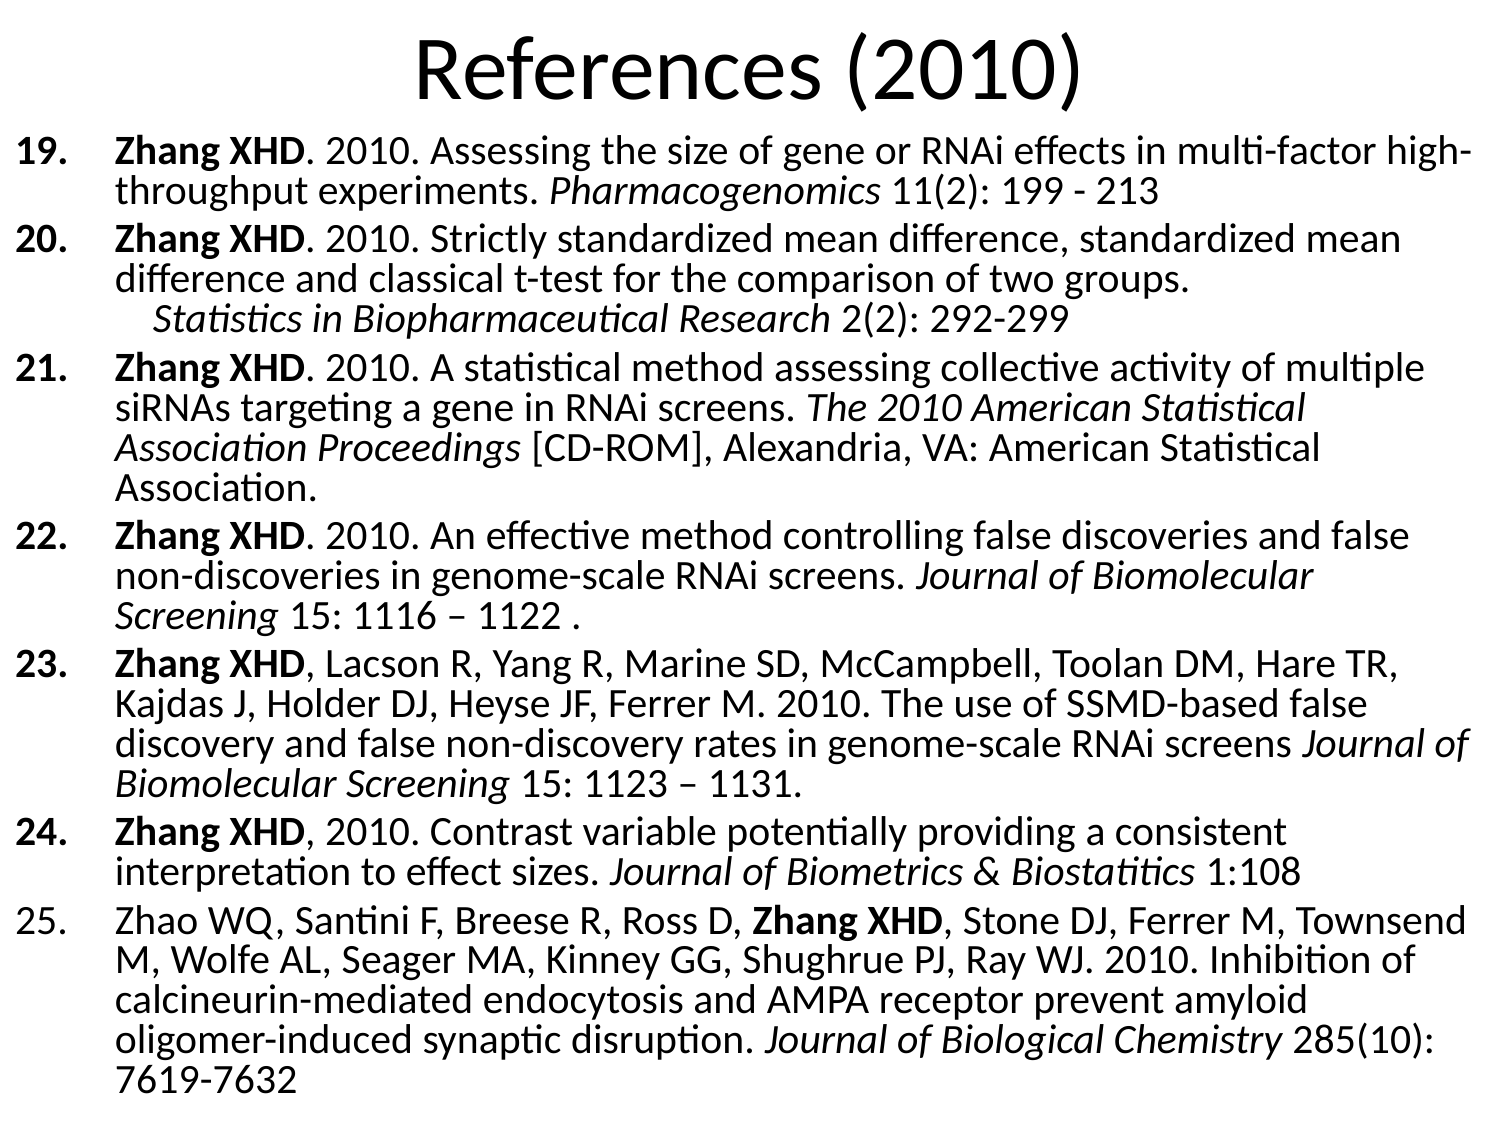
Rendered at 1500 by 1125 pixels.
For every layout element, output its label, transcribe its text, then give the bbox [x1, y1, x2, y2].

list Zhang XHD. 2010. Assessing the size of gene or RNAi effects in multi-factor high-throughput experiments. Pharmacogenomics 11(2): 199 - 213 Zhang XHD. 2010. Strictly standardized mean difference, standardized mean difference and classical t-test for the comparison of two groups. Statistics in Biopharmaceutical Research 2(2): 292-299 Zhang XHD. 2010. A statistical method assessing collective activity of multiple siRNAs targeting a gene in RNAi screens. The 2010 American Statistical Association Proceedings [CD-ROM], Alexandria, VA: American Statistical Association. Zhang XHD. 2010. An effective method controlling false discoveries and false non-discoveries in genome-scale RNAi screens. Journal of Biomolecular Screening 15: 1116 – 1122 . Zhang XHD, Lacson R, Yang R, Marine SD, McCampbell, Toolan DM, Hare TR, Kajdas J, Holder DJ, Heyse JF, Ferrer M. 2010. The use of SSMD-based false discovery and false non-discovery rates in genome-scale RNAi screens Journal of Biomolecular Screening 15: 1123 – 1131. Zhang XHD, 2010. Contrast variable potentially providing a consistent interpretation to effect sizes. Journal of Biometrics & Biostatitics 1:108 Zhao WQ, Santini F, Breese R, Ross D, Zhang XHD, Stone DJ, Ferrer M, Townsend M, Wolfe AL, Seager MA, Kinney GG, Shughrue PJ, Ray WJ. 2010. Inhibition of calcineurin-mediated endocytosis and AMPA receptor prevent amyloid oligomer-induced synaptic disruption. Journal of Biological Chemistry 285(10): 7619-7632 [0, 125, 1500, 1125]
title References (2010) [112, 0, 1388, 125]
